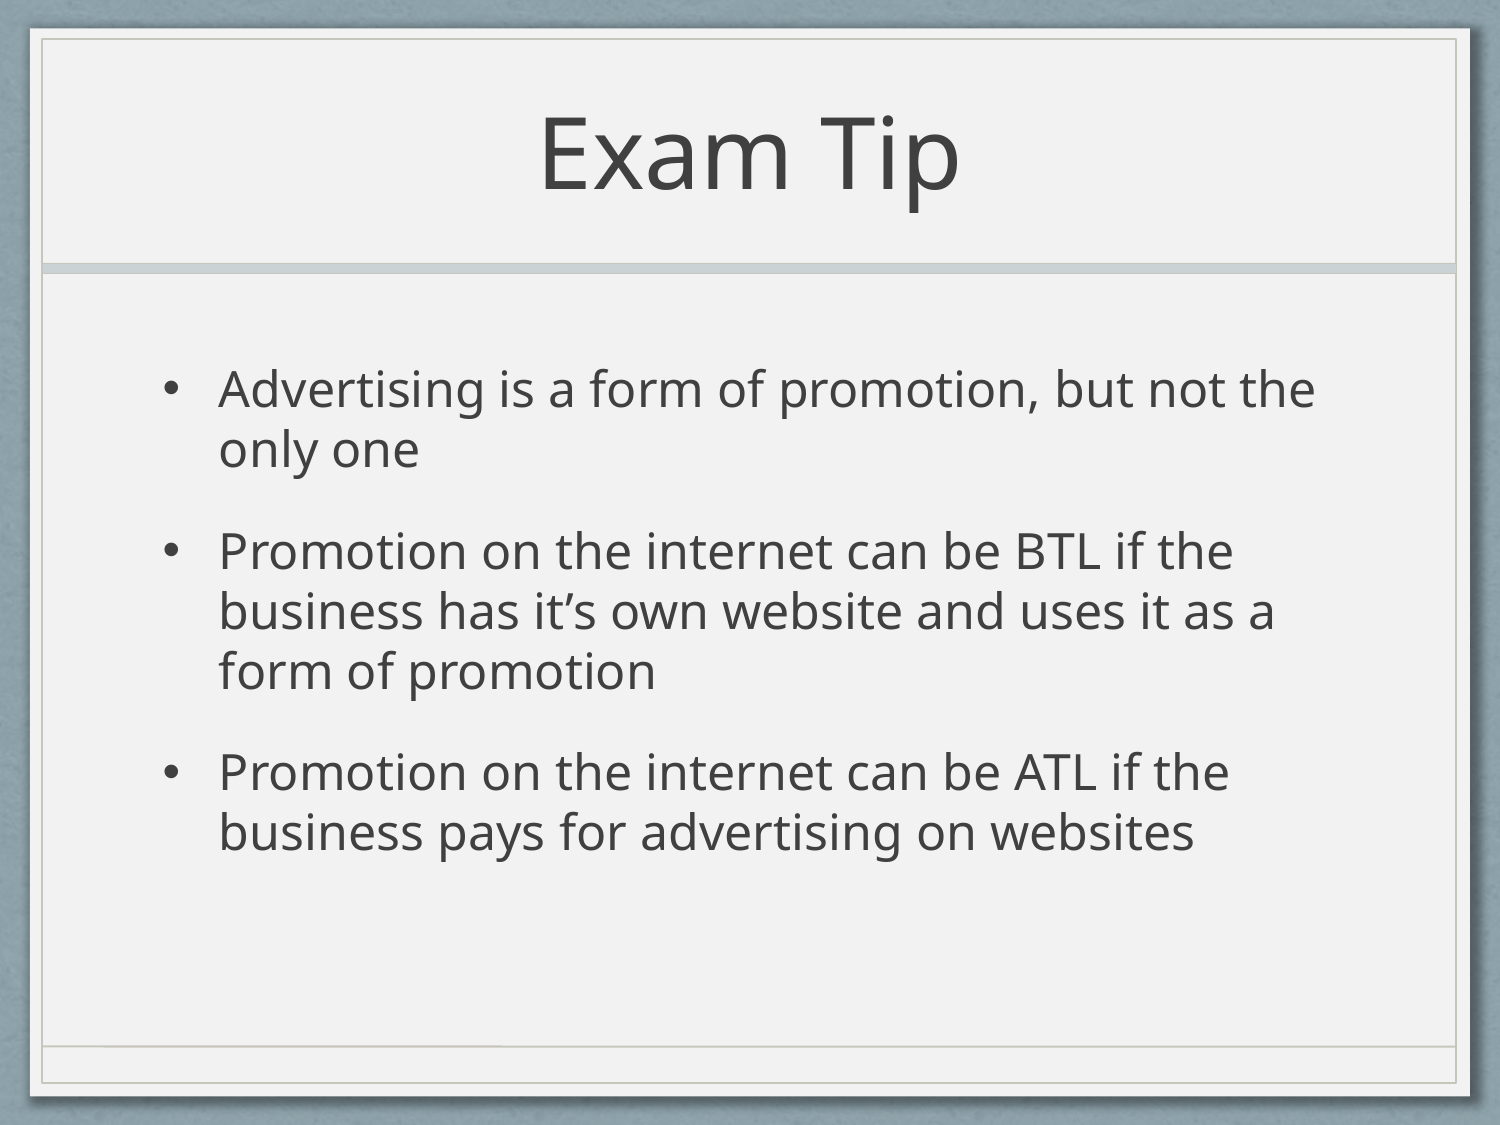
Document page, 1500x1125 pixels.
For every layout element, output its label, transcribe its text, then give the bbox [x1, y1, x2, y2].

list Advertising is a form of promotion, but not the only one Promotion on the internet can be BTL if the business has it’s own website and uses it as a form of promotion Promotion on the internet can be ATL if the business pays for advertising on websites [147, 350, 1353, 995]
title Exam Tip [147, 40, 1353, 260]
